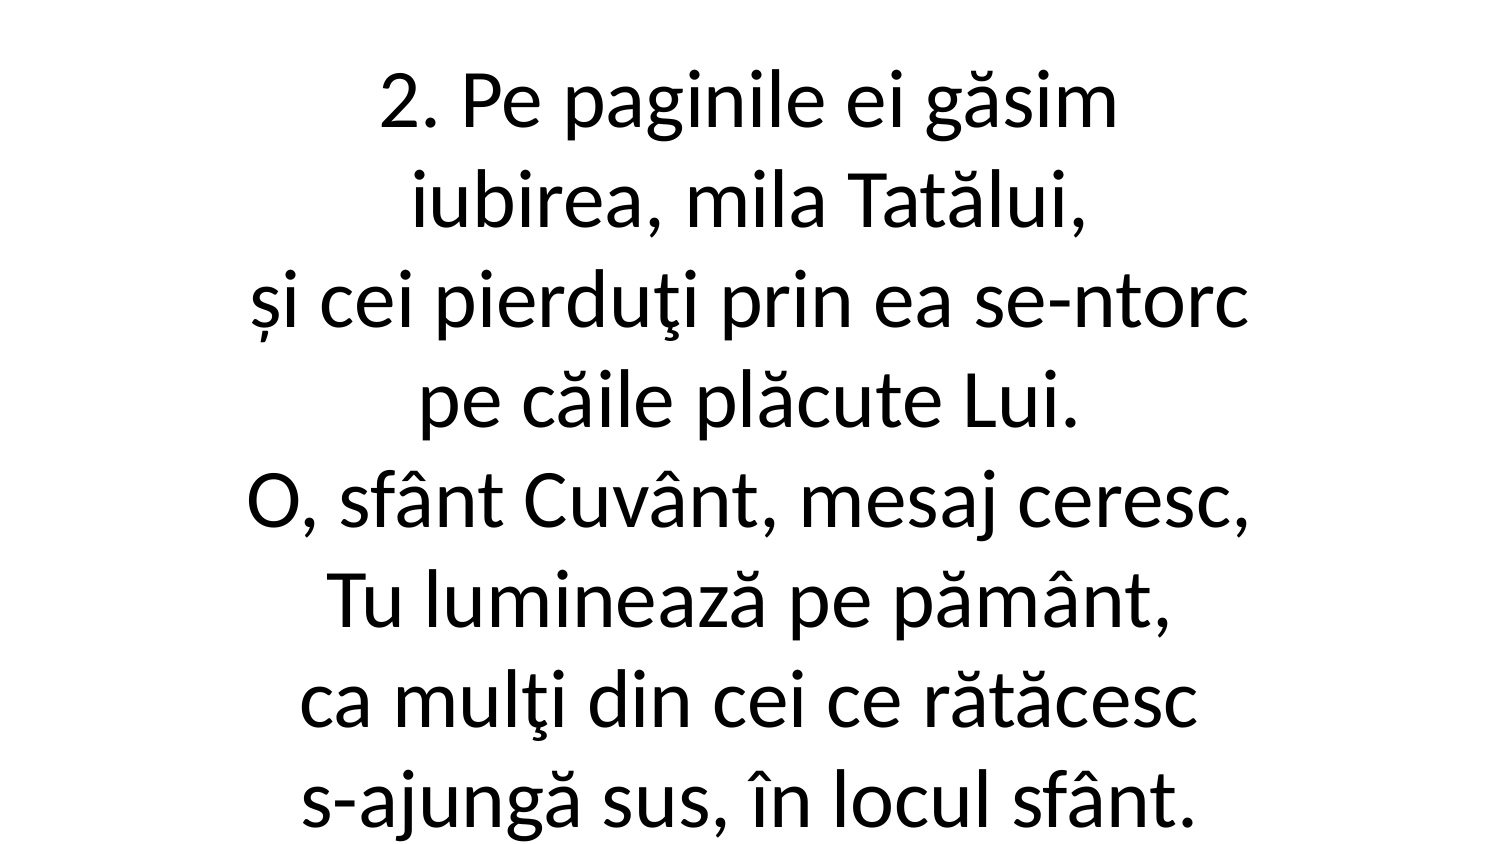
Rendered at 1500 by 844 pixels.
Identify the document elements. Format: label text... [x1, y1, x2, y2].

text_box 2. Pe paginile ei găsim iubirea, mila Tatălui, și cei pierduţi prin ea se-ntorc pe căile plăcute Lui. O, sfânt Cuvânt, mesaj ceresc, Tu luminează pe pământ, ca mulţi din cei ce rătăcesc s-ajungă sus, în locul sfânt. [231, 0, 1269, 844]
